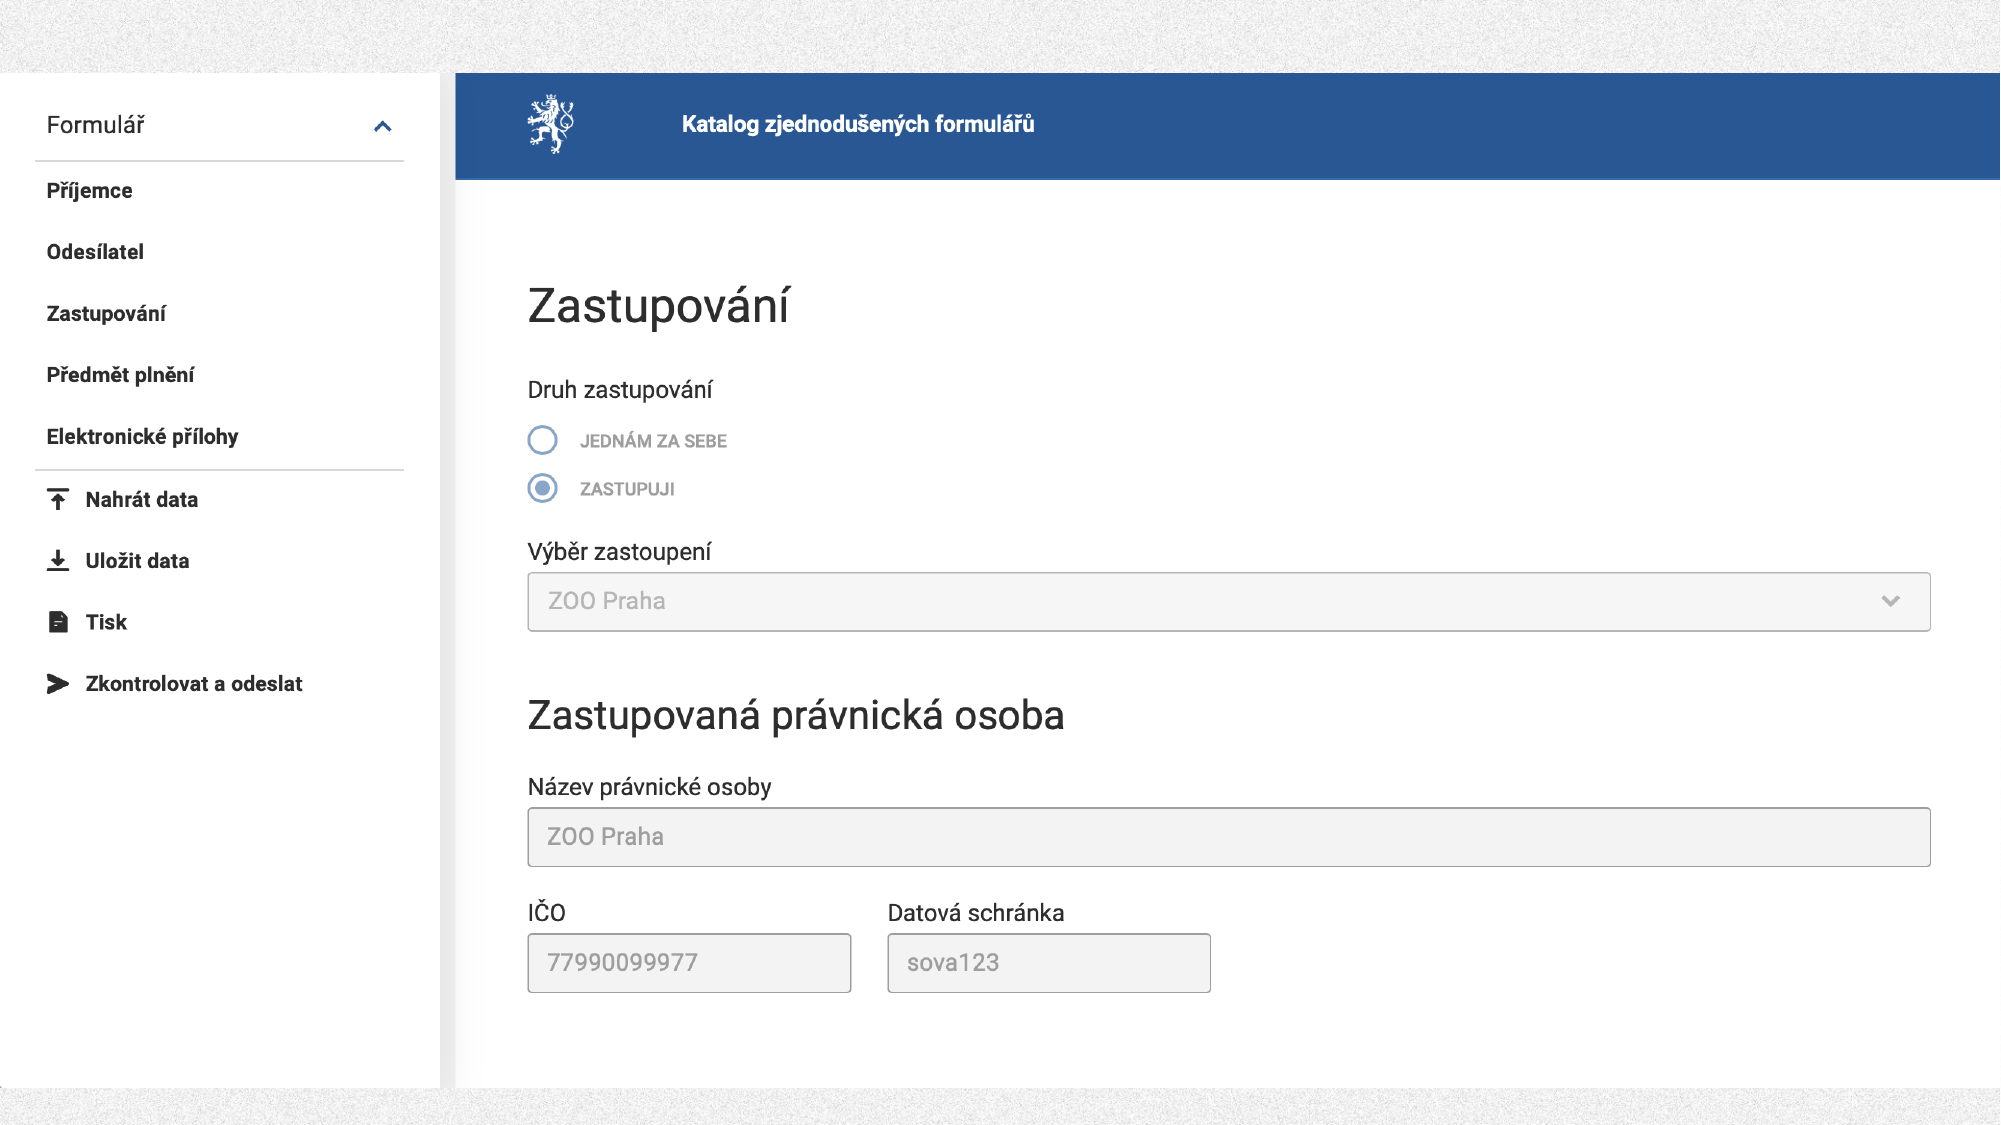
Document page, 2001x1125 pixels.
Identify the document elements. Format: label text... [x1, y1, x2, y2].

slide_number 20 [1612, 1089, 1928, 1098]
footer DIA.GOV.CZ [558, 1089, 1442, 1098]
picture [0, 0, 2001, 1125]
